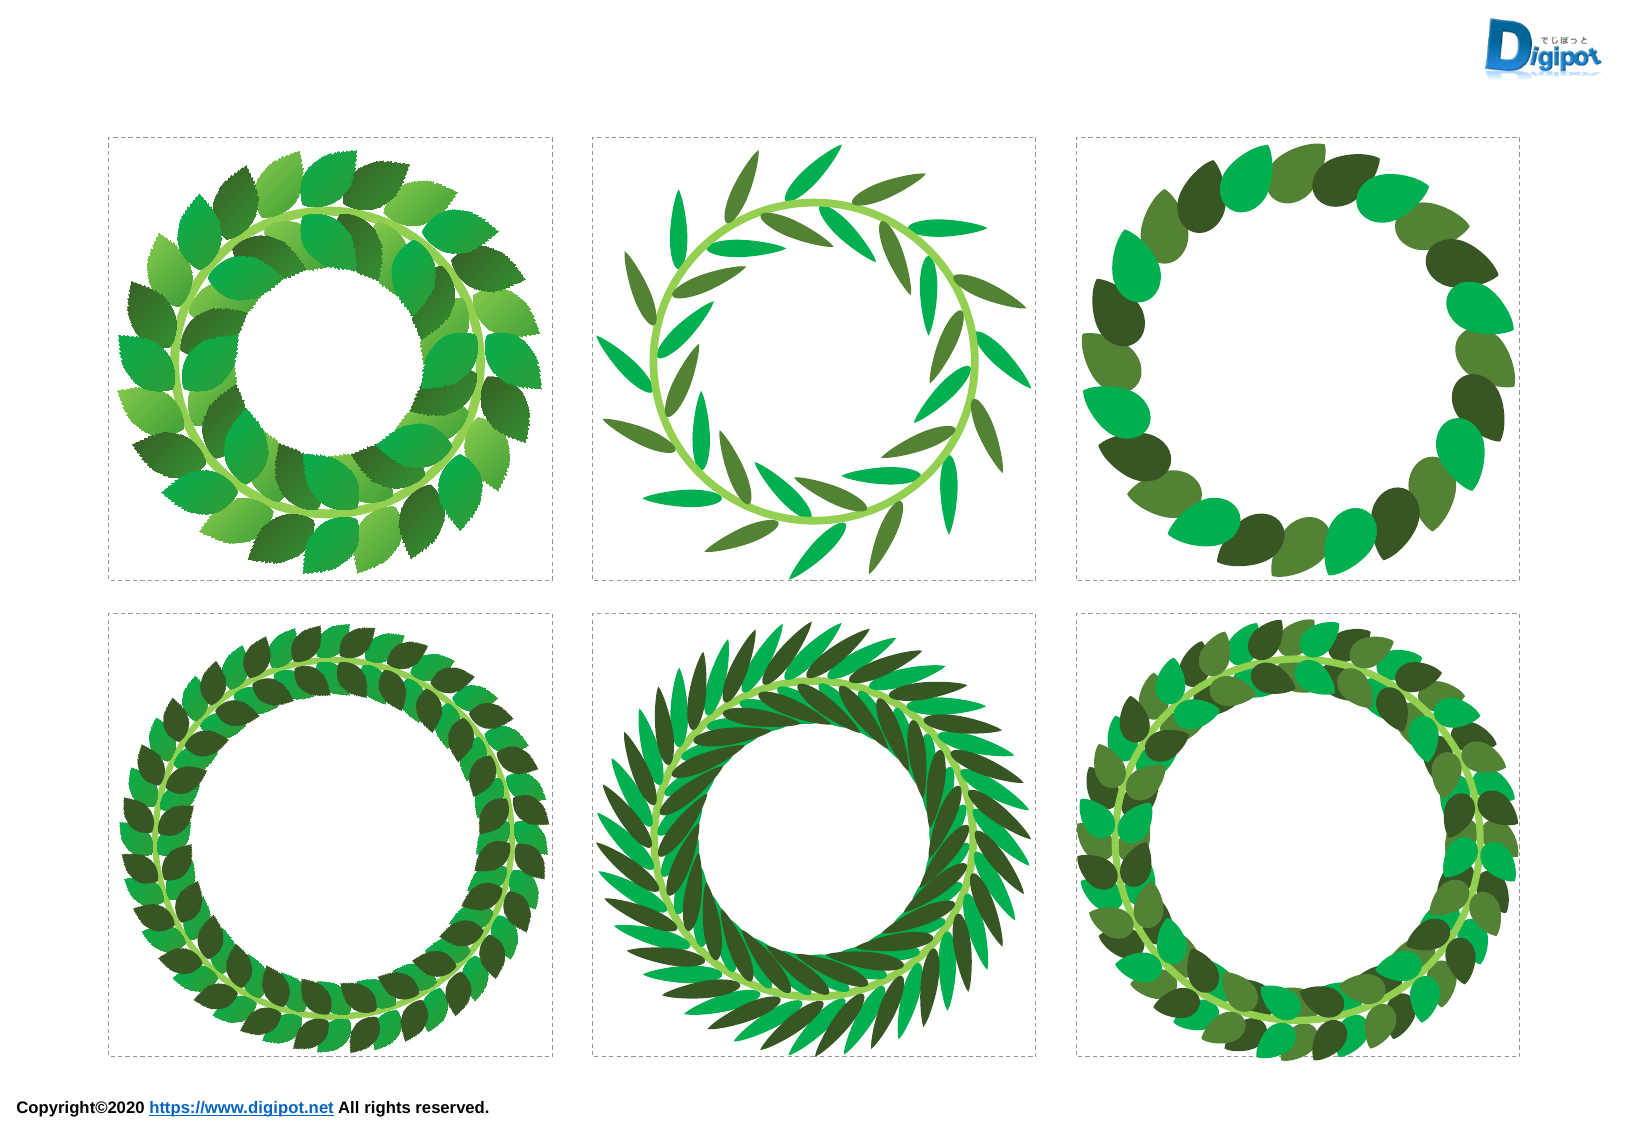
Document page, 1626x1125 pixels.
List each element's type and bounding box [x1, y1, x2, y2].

picture [1485, 18, 1602, 82]
text_box [616, 642, 1010, 1036]
text_box [615, 163, 1012, 561]
text_box [1078, 139, 1519, 581]
text_box [122, 627, 546, 1050]
text_box [1078, 621, 1517, 1059]
text_box [112, 145, 546, 579]
